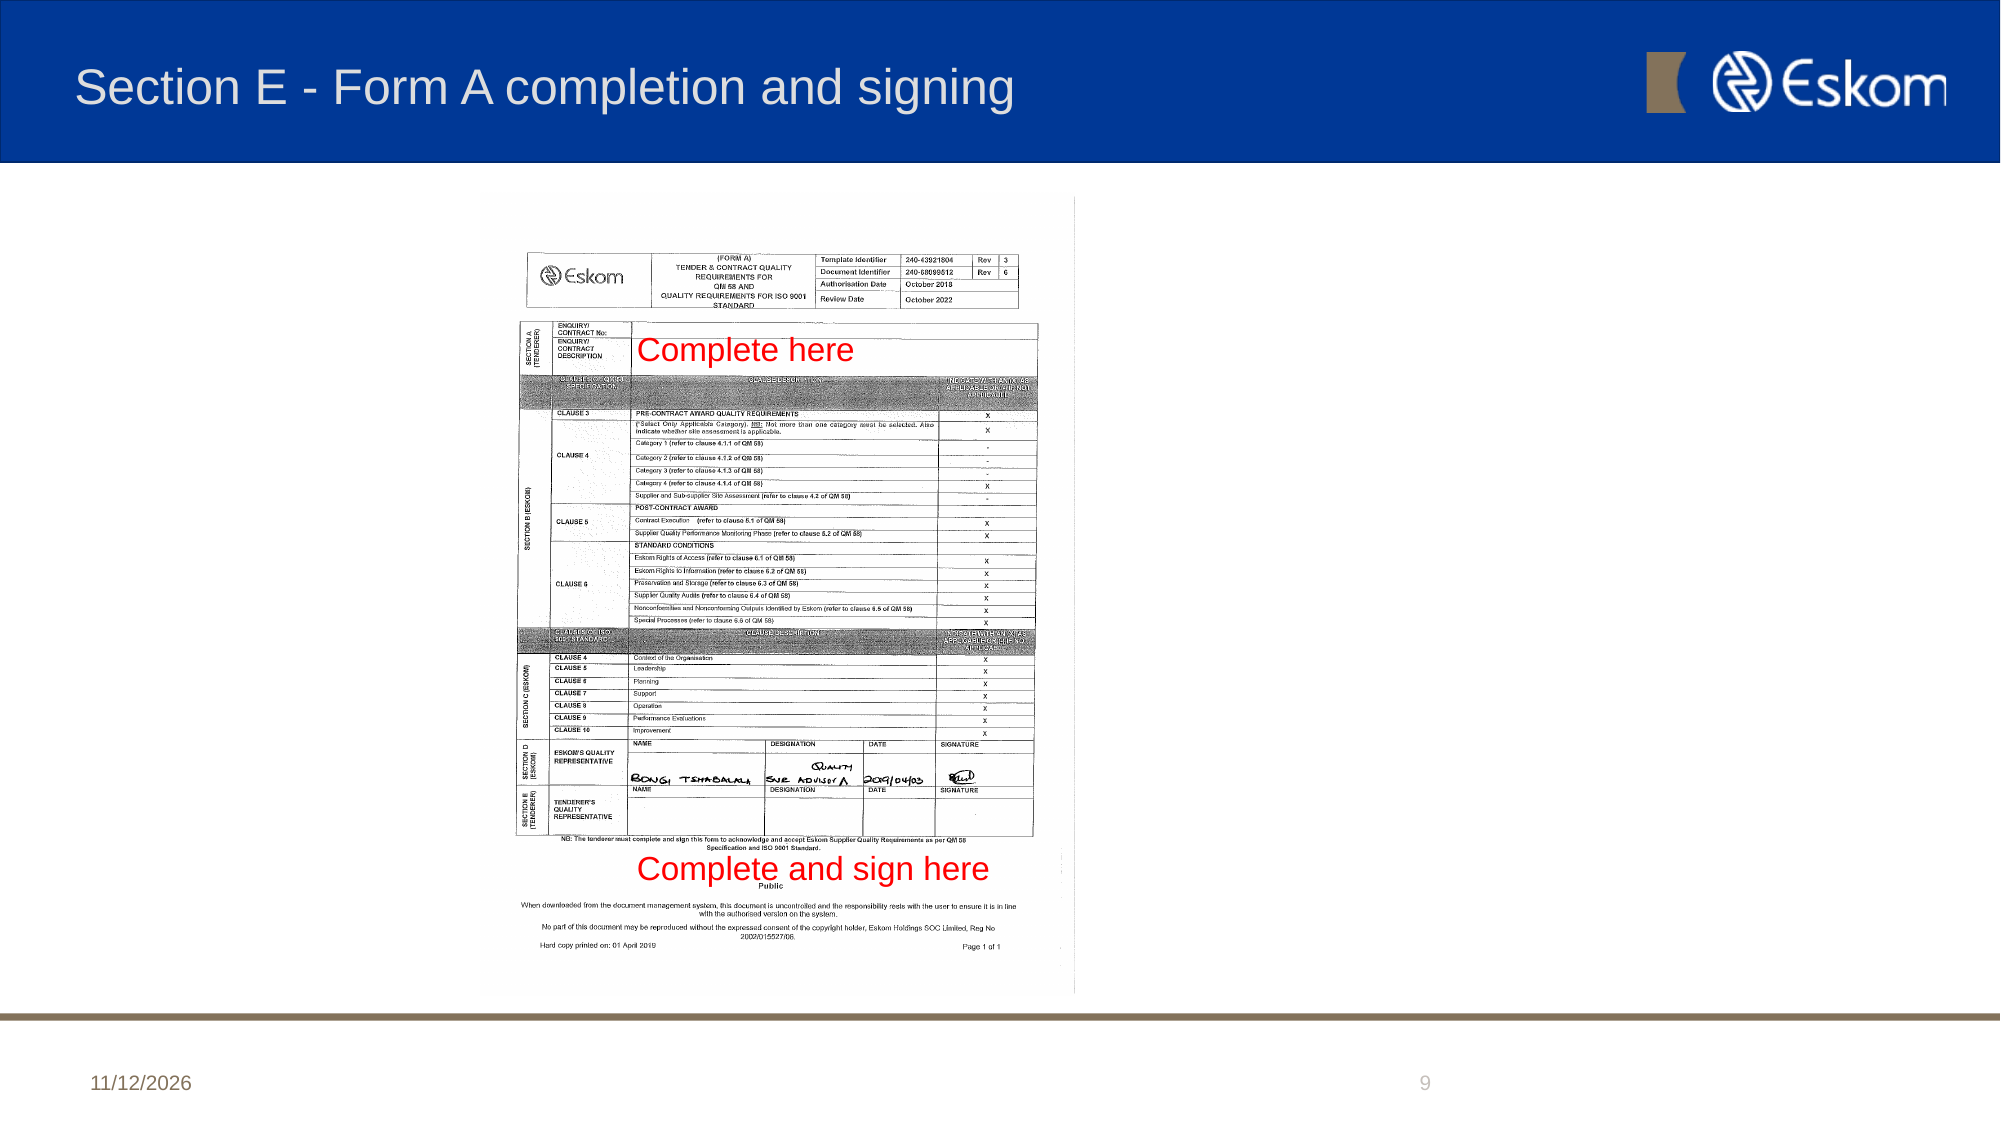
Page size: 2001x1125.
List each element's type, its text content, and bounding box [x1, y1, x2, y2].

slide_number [75, 1058, 361, 1103]
title Section E - Form A completion and signing [59, 33, 1620, 143]
slide_number 9 [1175, 1058, 1447, 1103]
picture [480, 192, 1075, 996]
